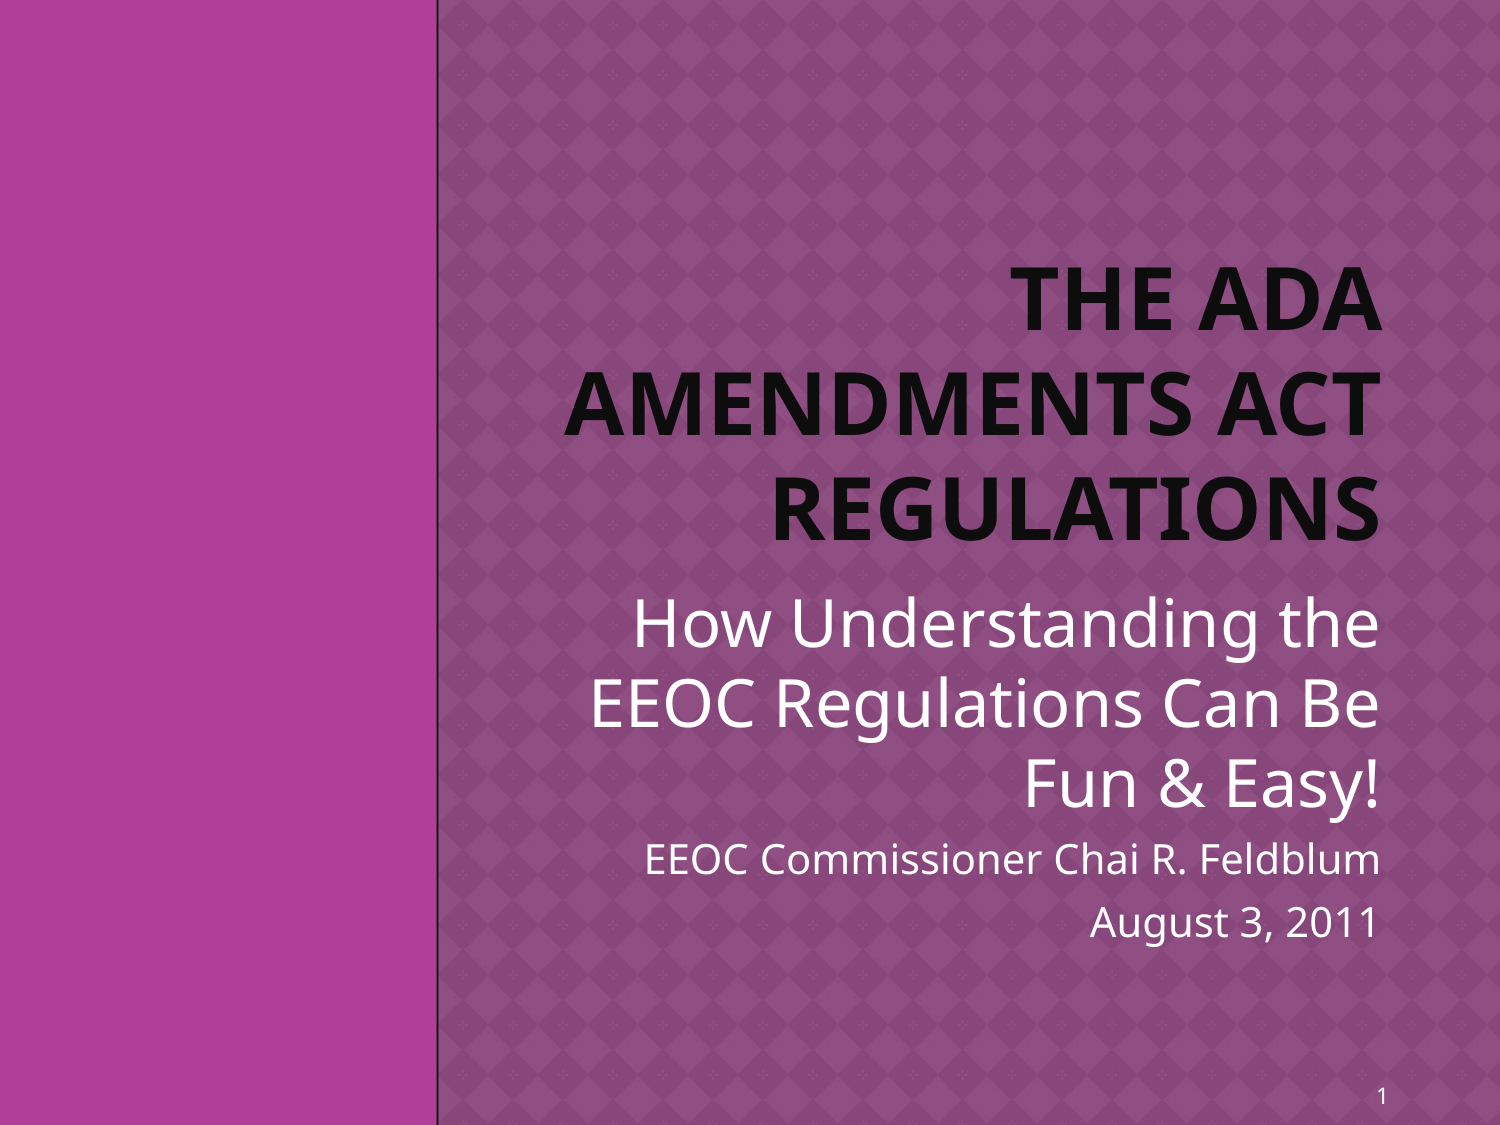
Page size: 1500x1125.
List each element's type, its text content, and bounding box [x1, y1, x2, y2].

slide_number 1 [1292, 1075, 1390, 1113]
subtitle How Understanding the EEOC Regulations Can Be Fun & Easy! EEOC Commissioner Chai R. Feldblum August 3, 2011 [550, 580, 1390, 1060]
title The ADA Amendments Act Regulations [552, 87, 1391, 559]
